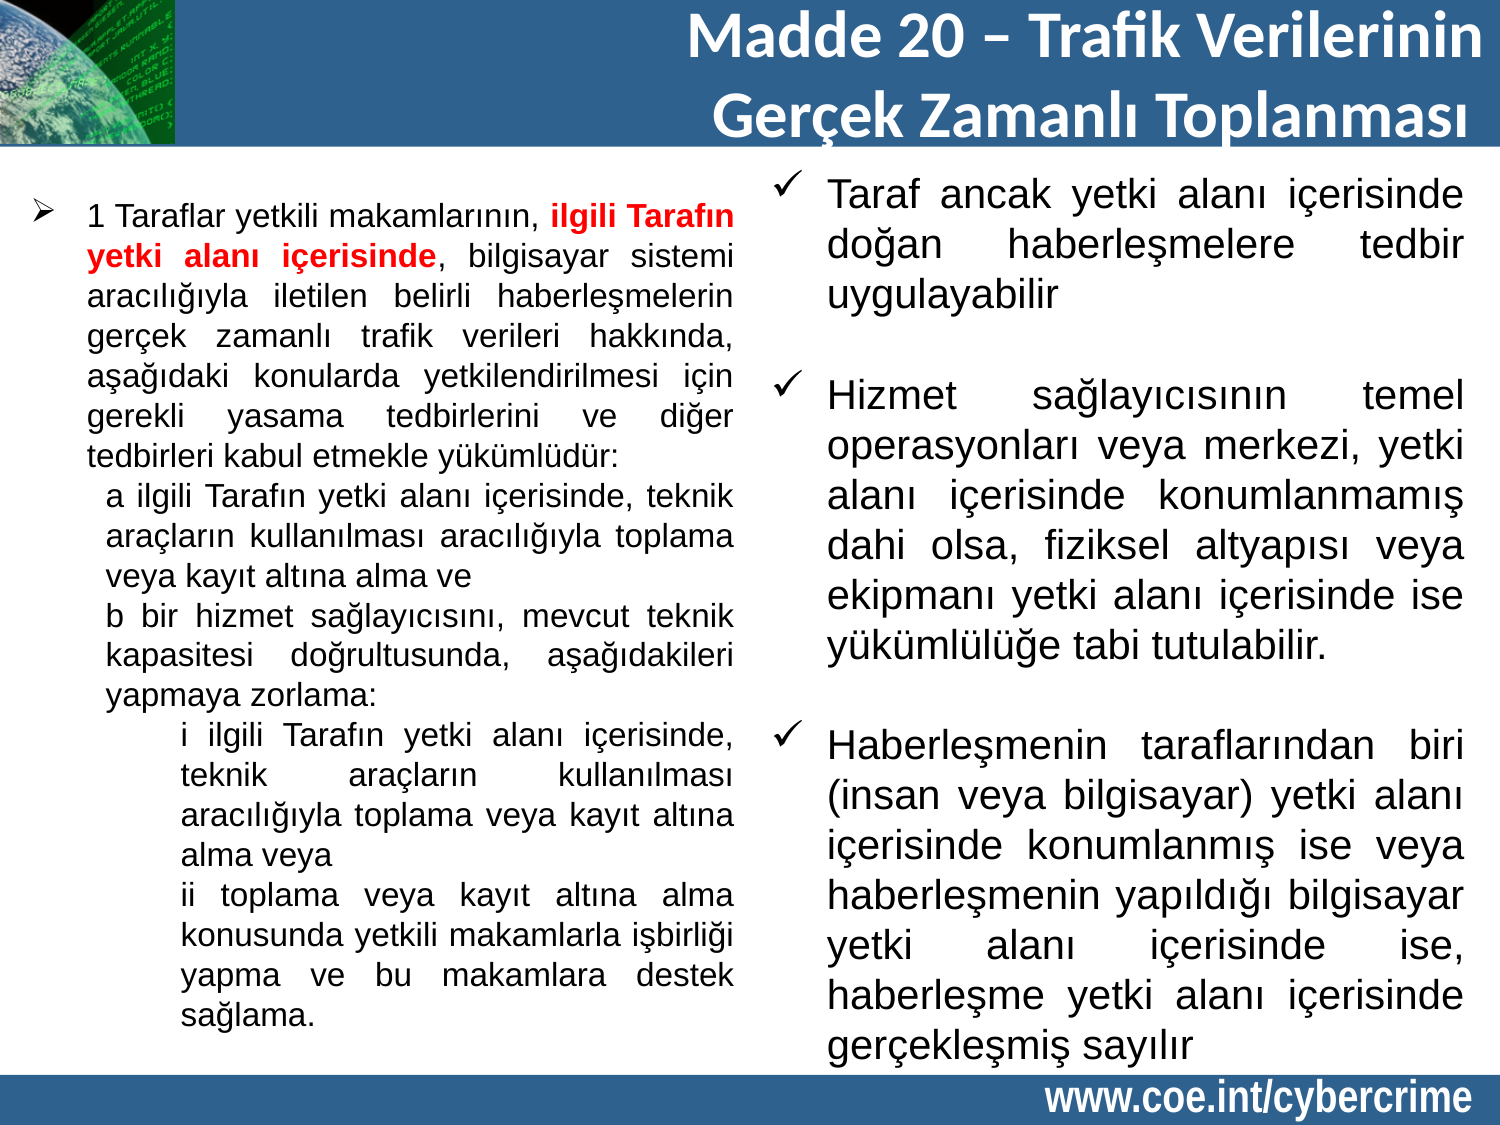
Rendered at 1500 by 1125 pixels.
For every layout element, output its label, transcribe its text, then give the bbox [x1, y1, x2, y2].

picture [0, 0, 175, 144]
text_box www.coe.int/cybercrime [1030, 1059, 1500, 1125]
text_box [0, 1073, 1030, 1125]
text_box Madde 20 – Trafik Verilerinin Gerçek Zamanlı Toplanması [177, 0, 1500, 149]
text_box 1 Taraflar yetkili makamlarının, ilgili Tarafın yetki alanı içerisinde, bilgisayar sistemi aracılığıyla iletilen belirli haberleşmelerin gerçek zamanlı trafik verileri hakkında, aşağıdaki konularda yetkilendirilmesi için gerekli yasama tedbirlerini ve diğer tedbirleri kabul etmekle yükümlüdür: a ilgili Tarafın yetki alanı içerisinde, teknik araçların kullanılması aracılığıyla toplama veya kayıt altına alma ve b bir hizmet sağlayıcısını, mevcut teknik kapasitesi doğrultusunda, aşağıdakileri yapmaya zorlama: i ilgili Tarafın yetki alanı içerisinde, teknik araçların kullanılması aracılığıyla toplama veya kayıt altına alma veya ii toplama veya kayıt altına alma konusunda yetkili makamlarla işbirliği yapma ve bu makamlara destek sağlama. [15, 186, 750, 1041]
text_box Taraf ancak yetki alanı içerisinde doğan haberleşmelere tedbir uygulayabilir Hizmet sağlayıcısının temel operasyonları veya merkezi, yetki alanı içerisinde konumlanmamış dahi olsa, fiziksel altyapısı veya ekipmanı yetki alanı içerisinde ise yükümlülüğe tabi tutulabilir. Haberleşmenin taraflarından biri (insan veya bilgisayar) yetki alanı içerisinde konumlanmış ise veya haberleşmenin yapıldığı bilgisayar yetki alanı içerisinde ise, haberleşme yetki alanı içerisinde gerçekleşmiş sayılır [755, 159, 1480, 1076]
